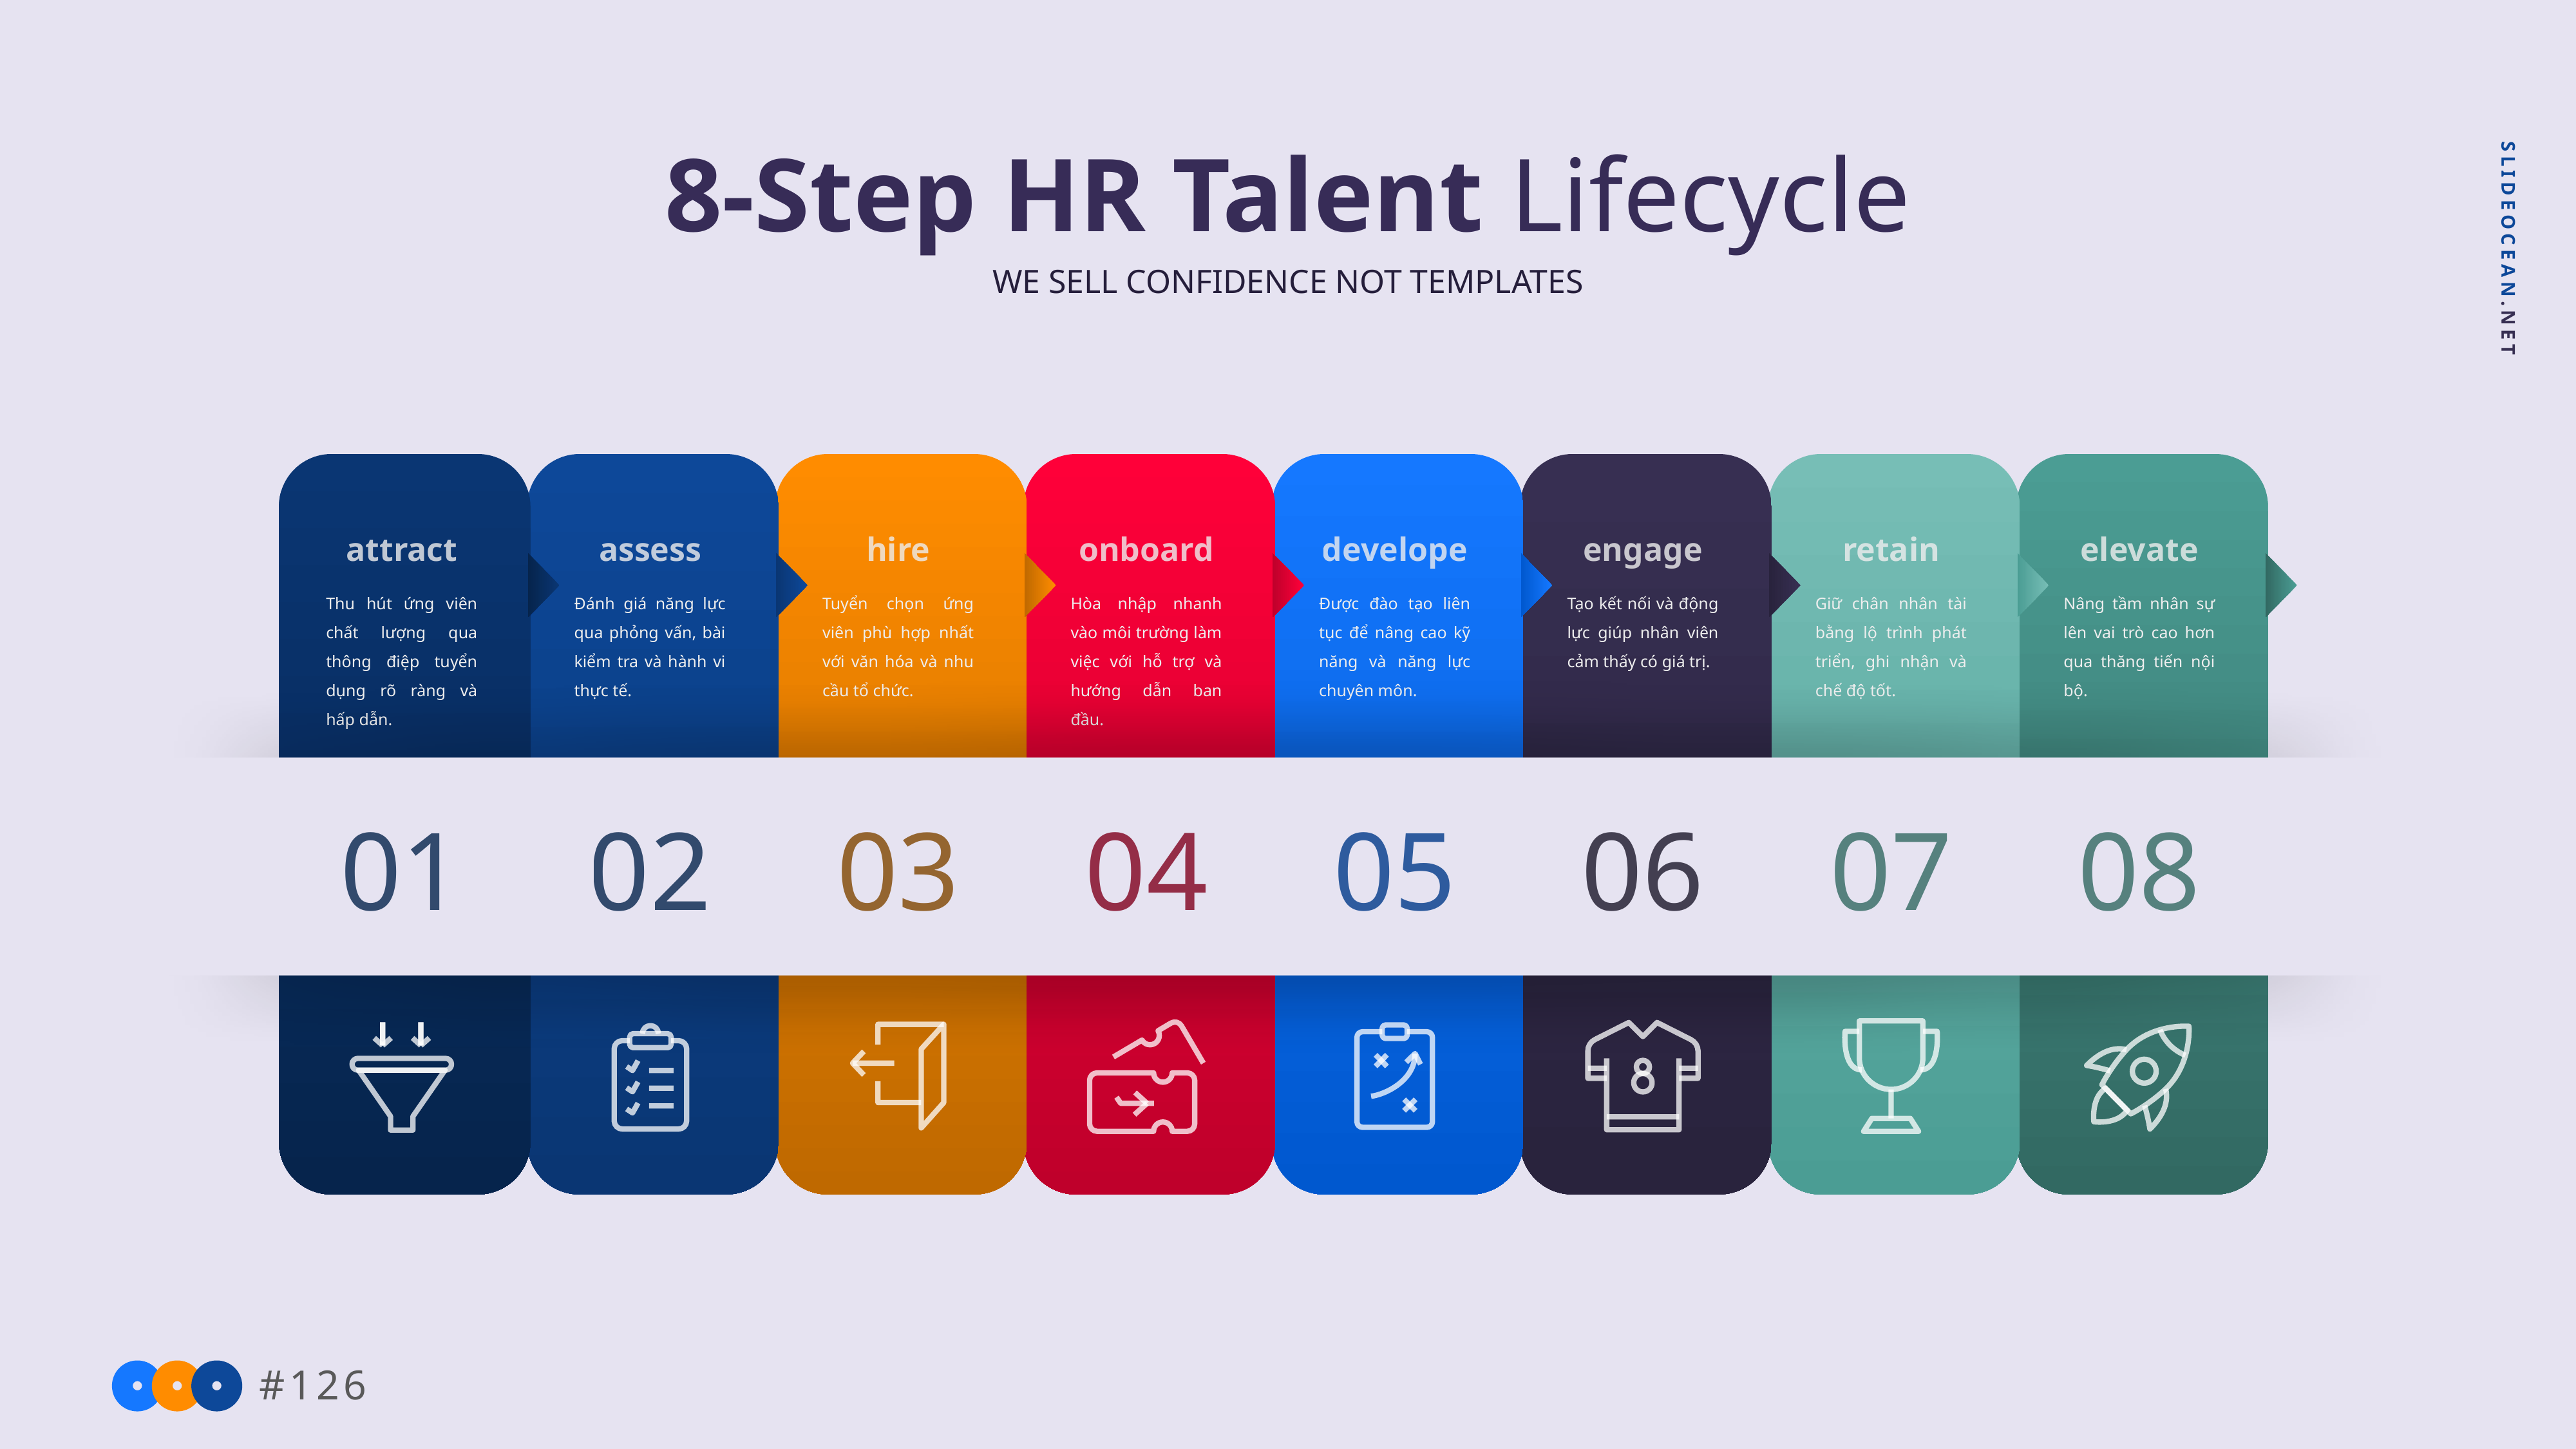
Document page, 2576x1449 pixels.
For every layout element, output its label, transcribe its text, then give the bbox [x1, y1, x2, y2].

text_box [1801, 976, 2049, 1195]
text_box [316, 524, 488, 733]
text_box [279, 453, 560, 757]
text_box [813, 524, 984, 703]
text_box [1056, 976, 1305, 1195]
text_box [2054, 524, 2225, 703]
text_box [1557, 524, 1728, 674]
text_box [560, 976, 808, 1195]
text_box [1553, 453, 1801, 757]
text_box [1056, 453, 1305, 757]
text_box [2049, 453, 2297, 757]
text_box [808, 453, 1056, 757]
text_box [1305, 976, 1553, 1195]
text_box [564, 524, 735, 703]
text_box #126 [259, 1359, 435, 1408]
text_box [1806, 524, 1977, 703]
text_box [1309, 524, 1481, 703]
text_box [1305, 453, 1553, 757]
text_box 8-Step HR Talent Lifecycle [655, 126, 1921, 257]
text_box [1801, 453, 2049, 757]
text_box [1061, 524, 1232, 703]
text_box WE SELL CONFIDENCE NOT TEMPLATES [983, 256, 1593, 305]
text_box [808, 976, 1056, 1195]
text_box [279, 976, 560, 1195]
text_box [1553, 976, 1801, 1195]
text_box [2049, 976, 2297, 1195]
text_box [91, 757, 2398, 976]
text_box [560, 453, 808, 757]
